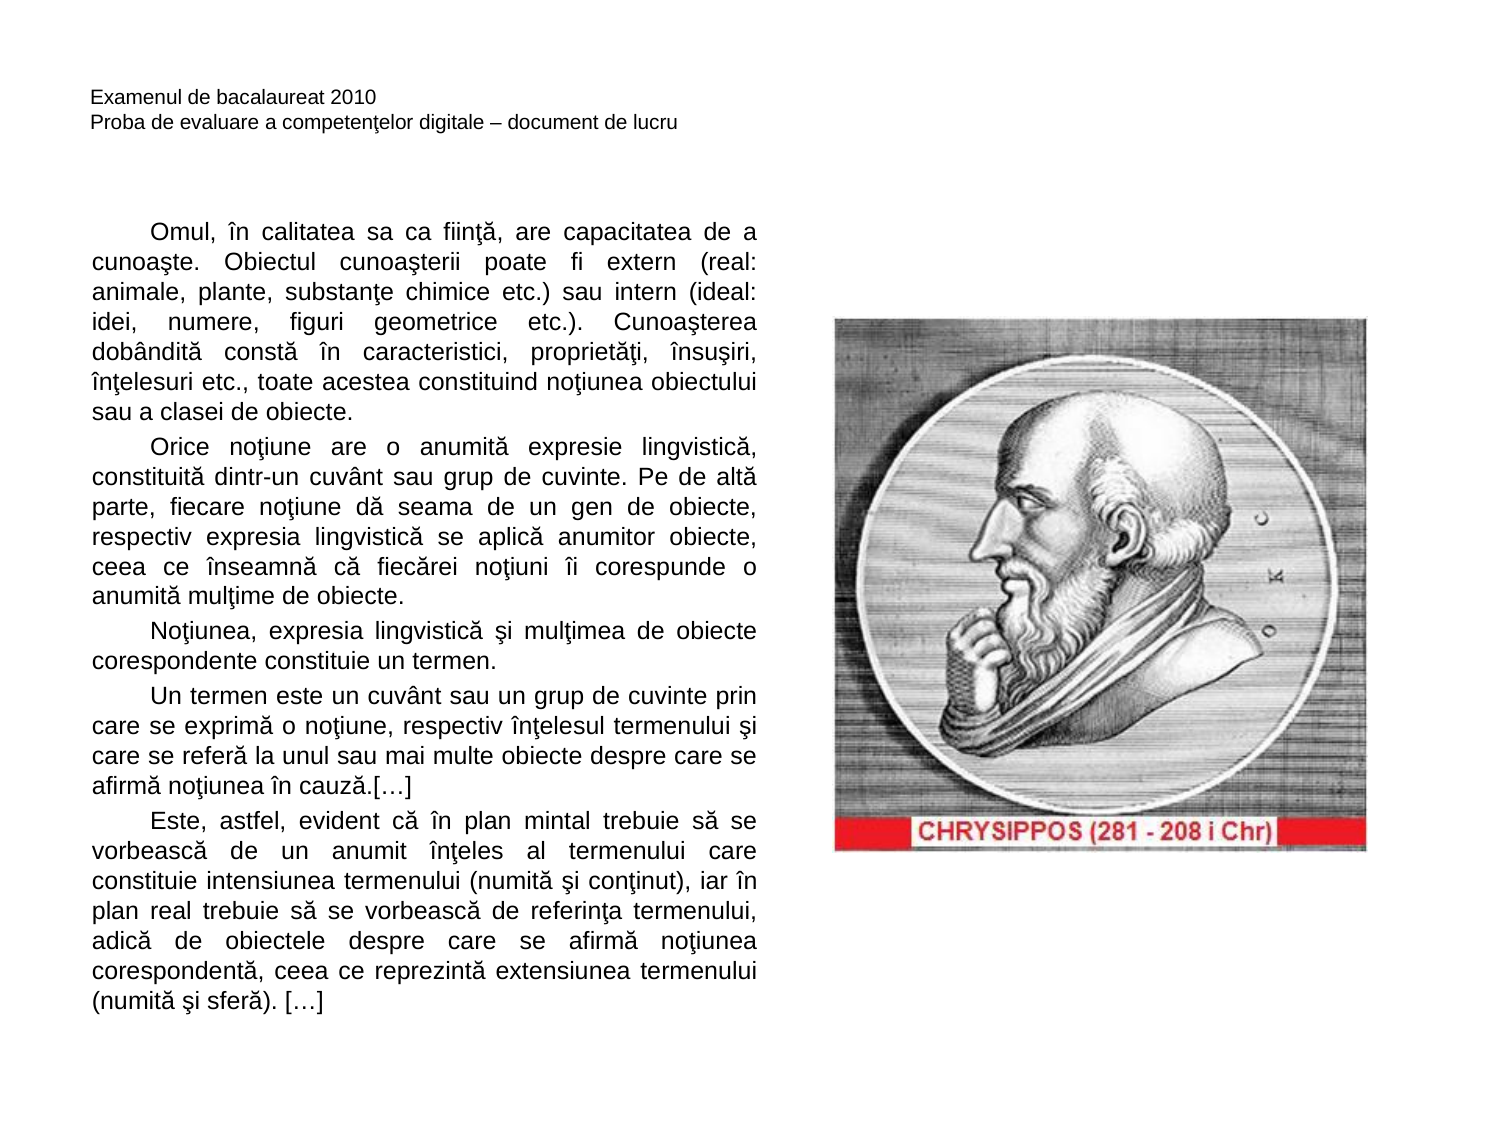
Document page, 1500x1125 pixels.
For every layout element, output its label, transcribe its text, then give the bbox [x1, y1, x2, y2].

list Omul, în calitatea sa ca fiinţă, are capacitatea de a cunoaşte. Obiectul cunoaşterii poate fi extern (real: animale, plante, substanţe chimice etc.) sau intern (ideal: idei, numere, figuri geometrice etc.). Cunoaşterea dobândită constă în caracteristici, proprietăţi, însuşiri, înţelesuri etc., toate acestea constituind noţiunea obiectului sau a clasei de obiecte. Orice noţiune are o anumită expresie lingvistică, constituită dintr-un cuvânt sau grup de cuvinte. Pe de altă parte, fiecare noţiune dă seama de un gen de obiecte, respectiv expresia lingvistică se aplică anumitor obiecte, ceea ce înseamnă că fiecărei noţiuni îi corespunde o anumită mulţime de obiecte. Noţiunea, expresia lingvistică şi mulţimea de obiecte corespondente constituie un termen. Un termen este un cuvânt sau un grup de cuvinte prin care se exprimă o noţiune, respectiv înţelesul termenului şi care se referă la unul sau mai multe obiecte despre care se afirmă noţiunea în cauză.[…] Este, astfel, evident că în plan mintal trebuie să se vorbească de un anumit înţeles al termenului care constituie intensiunea termenului (numită şi conţinut), iar în plan real trebuie să se vorbească de referinţa termenului, adică de obiectele despre care se afirmă noţiunea corespondentă, ceea ce reprezintă extensiunea termenului (numită şi sferă). […] [76, 207, 774, 1048]
title Examenul de bacalaureat 2010 Proba de evaluare a competenţelor digitale – document de lucru [74, 44, 1426, 173]
picture [831, 316, 1369, 853]
